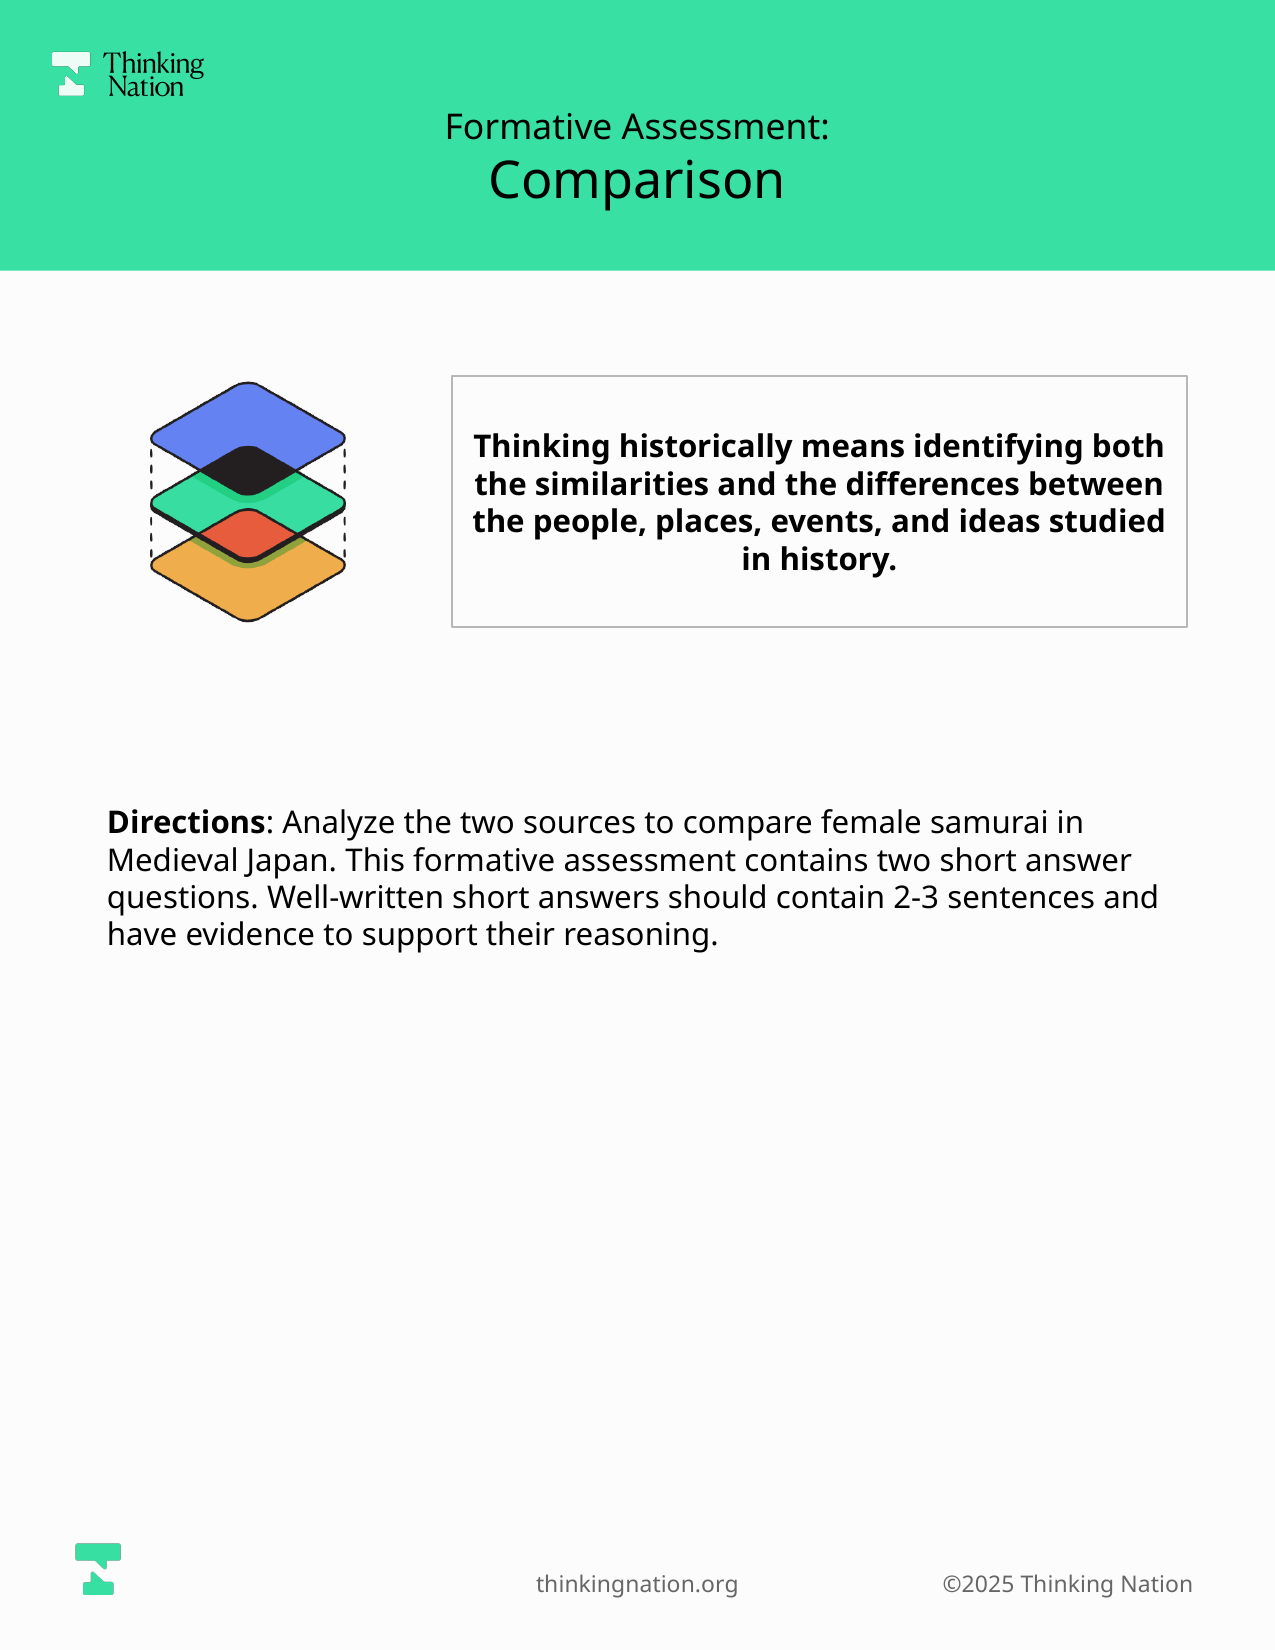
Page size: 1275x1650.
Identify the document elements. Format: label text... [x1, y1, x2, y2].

text_box Formative Assessment: Comparison [0, 0, 1275, 271]
picture [35, 37, 210, 110]
text_box Thinking historically means identifying both the similarities and the differences between the people, places, events, and ideas studied in history. [452, 376, 1187, 627]
text_box Directions: Analyze the two sources to compare female samurai in Medieval Japan. This formative assessment contains two short answer questions. Well-written short answers should contain 2-3 sentences and have evidence to support their reasoning. [87, 758, 1187, 996]
picture [87, 340, 410, 663]
text_box ©2025 Thinking Nation [907, 1553, 1210, 1605]
text_box thinkingnation.org [486, 1553, 789, 1605]
picture [62, 1533, 134, 1605]
